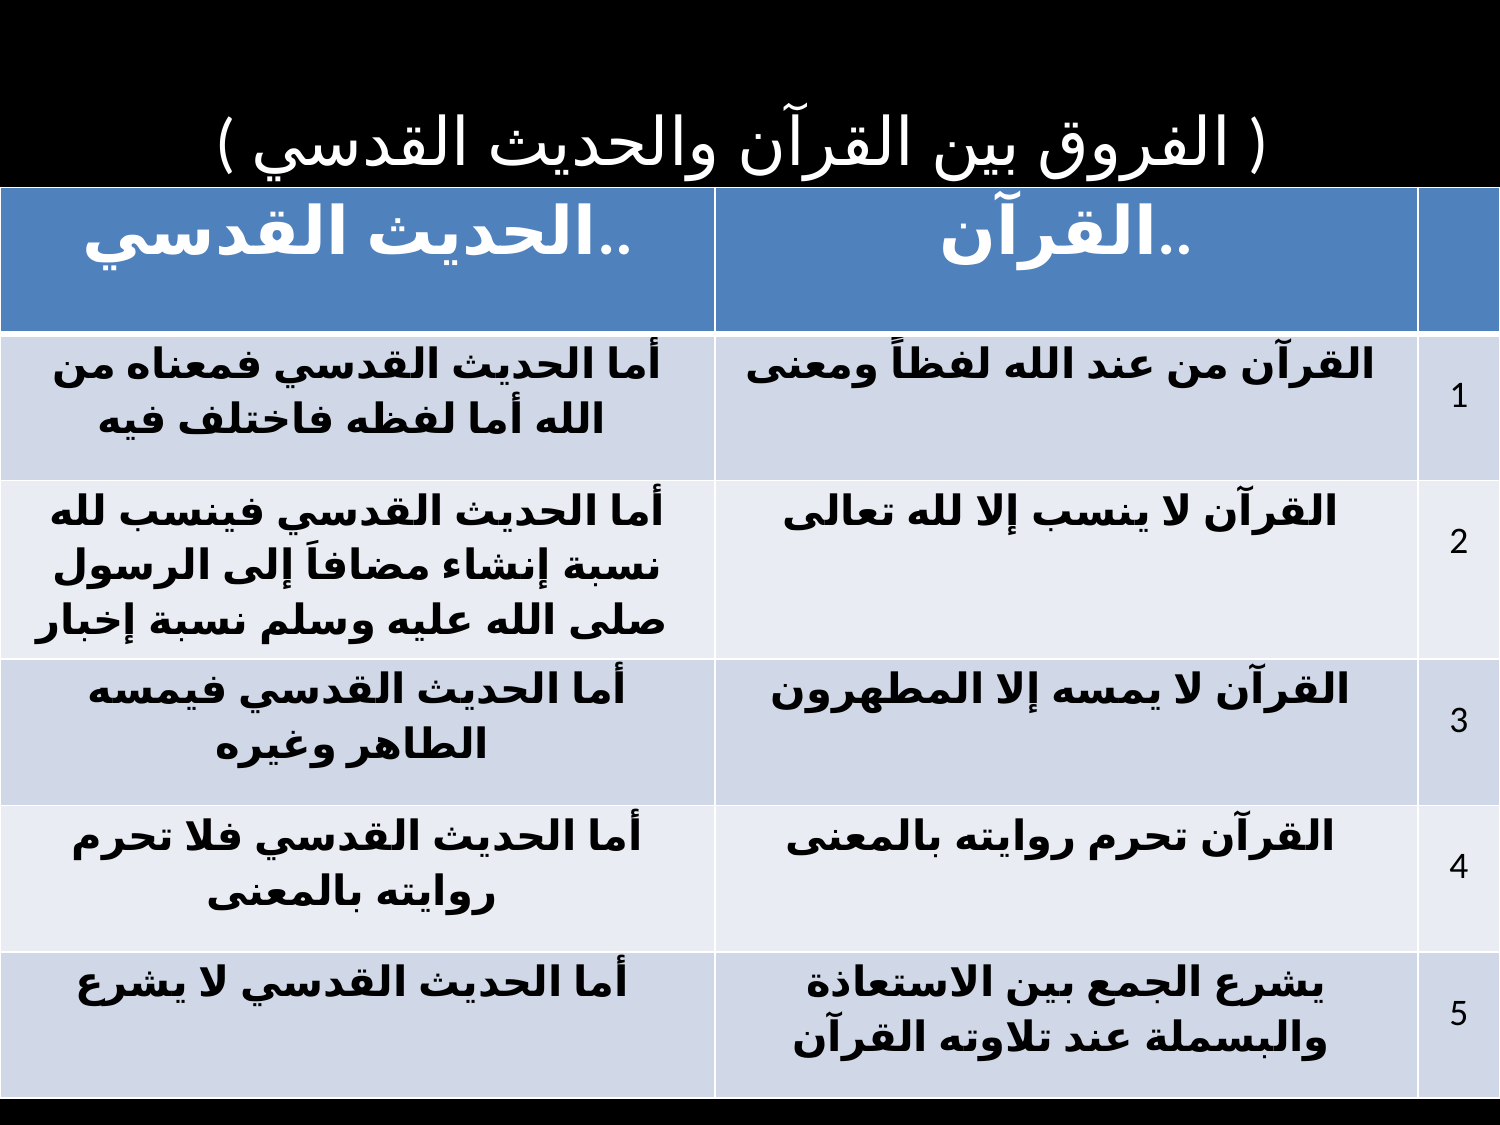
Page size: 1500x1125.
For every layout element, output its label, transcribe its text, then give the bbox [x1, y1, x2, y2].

table_cell أما الحديث القدسي فينسب لله نسبة إنشاء مضافاَ إلى الرسول صلى الله عليه وسلم نسبة إخبار [1, 481, 714, 658]
table_cell 3 [1419, 660, 1499, 805]
table_cell أما الحديث القدسي فلا تحرم روايته بالمعنى [1, 806, 714, 951]
table_header القرآن.. [716, 188, 1417, 331]
table_header [1419, 188, 1499, 331]
table_cell القرآن لا يمسه إلا المطهرون [716, 660, 1417, 805]
table_cell 1 [1419, 337, 1499, 480]
table_cell 2 [1419, 481, 1499, 658]
table_cell القرآن من عند الله لفظاً ومعنى [716, 337, 1417, 480]
table_header الحديث القدسي.. [1, 188, 714, 331]
table_cell يشرع الجمع بين الاستعاذة والبسملة عند تلاوته القرآن [716, 953, 1417, 1097]
table_cell أما الحديث القدسي لا يشرع [1, 953, 714, 1097]
title ( الفروق بين القرآن والحديث القدسي ) [75, 45, 1425, 187]
table_cell أما الحديث القدسي فيمسه الطاهر وغيره [1, 660, 714, 805]
table_cell 4 [1419, 806, 1499, 951]
table_cell القرآن تحرم روايته بالمعنى [716, 806, 1417, 951]
table_cell القرآن لا ينسب إلا لله تعالى [716, 481, 1417, 658]
table_cell أما الحديث القدسي فمعناه من الله أما لفظه فاختلف فيه [1, 337, 714, 480]
table_cell 5 [1419, 953, 1499, 1097]
